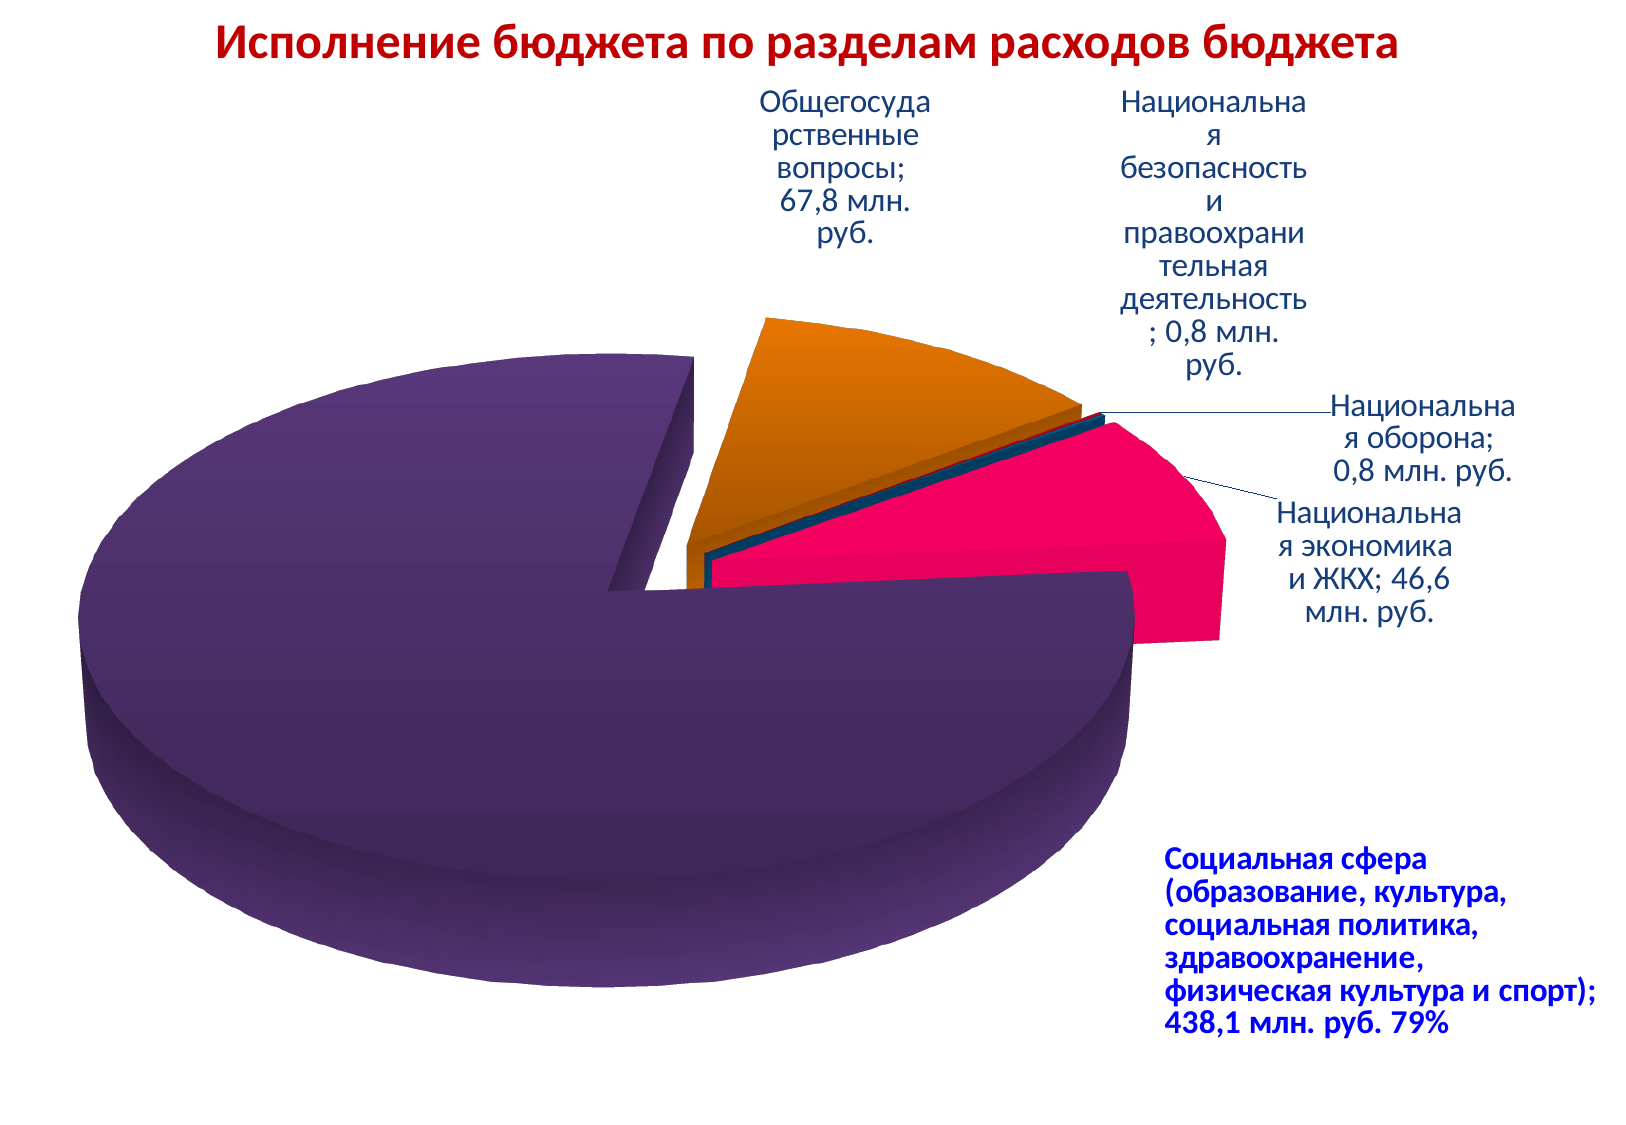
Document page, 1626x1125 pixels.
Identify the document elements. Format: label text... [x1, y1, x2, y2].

text_box Исполнение бюджета по разделам расходов бюджета [108, 1, 1507, 63]
chart [0, 87, 1613, 1125]
